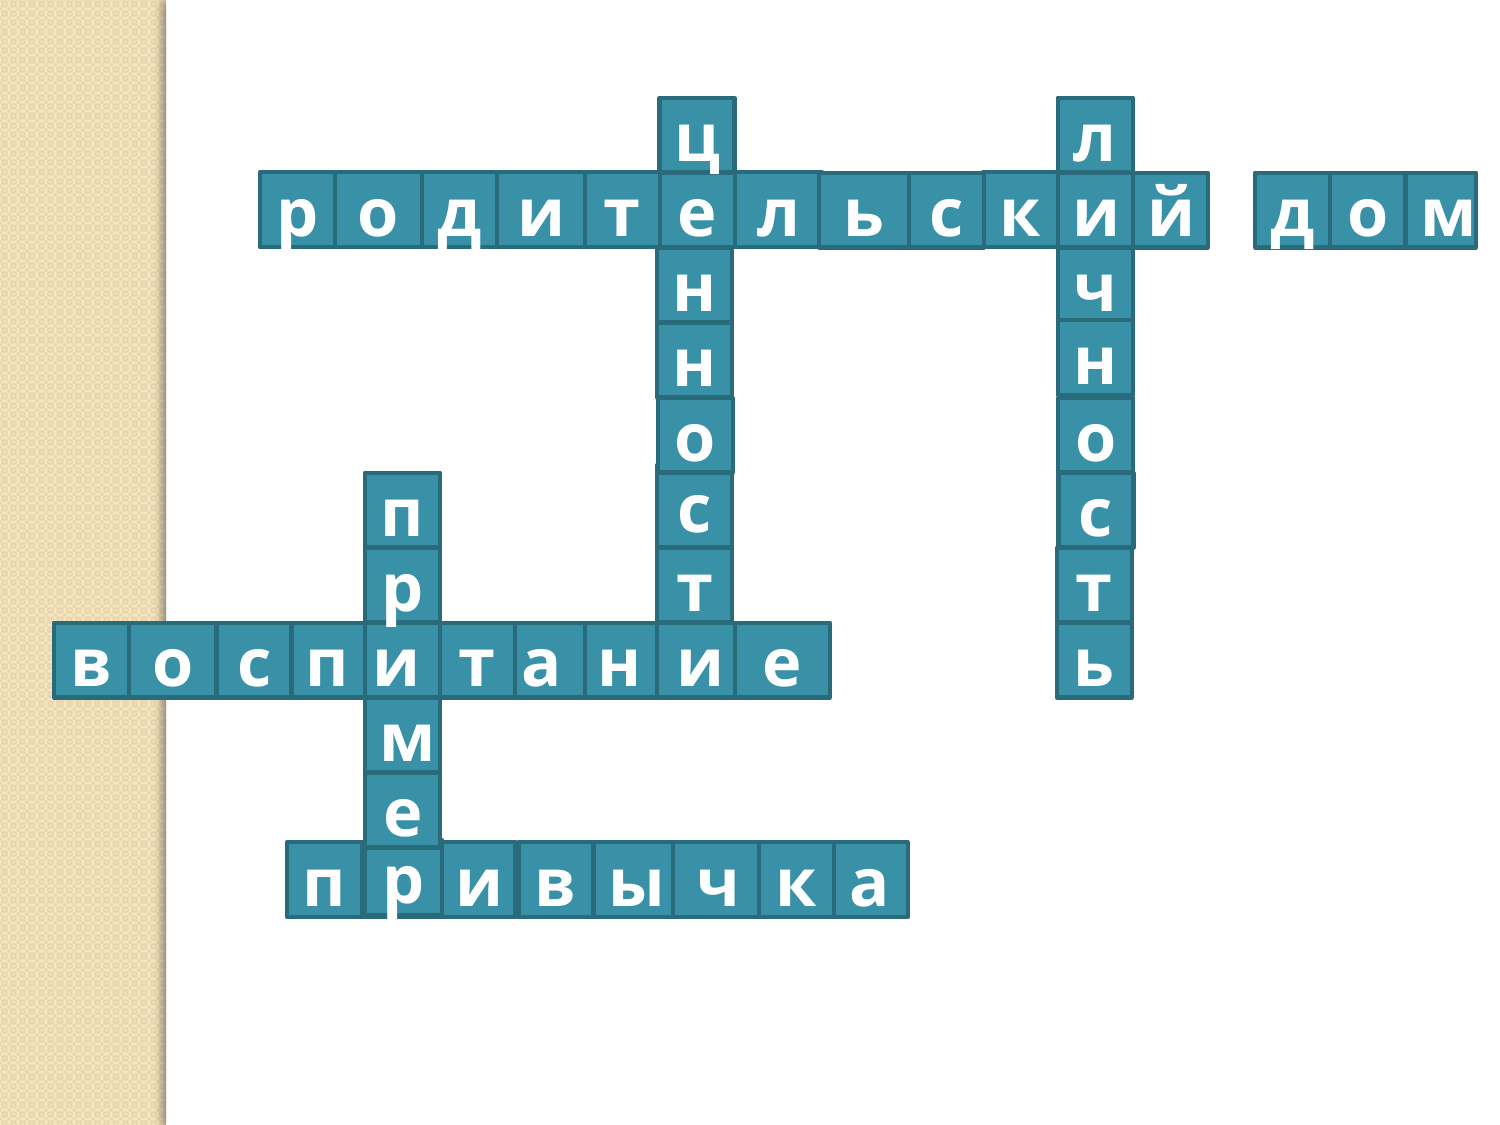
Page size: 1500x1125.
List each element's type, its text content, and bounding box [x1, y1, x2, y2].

text_box а [517, 621, 587, 700]
text_box д [424, 170, 499, 249]
text_box н [655, 246, 734, 321]
text_box т [438, 621, 517, 700]
text_box т [587, 170, 662, 249]
text_box ь [1055, 625, 1134, 700]
text_box и [367, 625, 438, 696]
text_box л [733, 170, 824, 249]
text_box и [444, 840, 518, 919]
text_box с [1056, 471, 1136, 550]
text_box а [836, 840, 910, 919]
text_box ь [817, 171, 907, 250]
text_box л [1056, 96, 1135, 175]
text_box о [337, 170, 424, 249]
text_box ч [1056, 246, 1135, 318]
text_box р [363, 838, 444, 917]
text_box п [285, 840, 364, 919]
text_box н [655, 321, 734, 400]
text_box о [656, 396, 735, 475]
text_box с [219, 621, 294, 700]
text_box п [294, 621, 367, 700]
text_box о [131, 621, 219, 700]
text_box о [1056, 396, 1135, 475]
text_box т [1055, 546, 1134, 625]
text_box е [733, 621, 832, 700]
text_box е [363, 771, 442, 850]
text_box ы [591, 840, 671, 919]
text_box с [907, 171, 986, 250]
text_box и [499, 170, 587, 249]
text_box к [981, 170, 1056, 249]
text_box о [1328, 171, 1403, 250]
text_box и [1056, 175, 1131, 246]
text_box н [587, 621, 659, 700]
text_box т [655, 546, 734, 625]
text_box к [757, 840, 836, 919]
text_box й [1131, 171, 1210, 250]
text_box с [655, 463, 734, 546]
text_box ц [657, 96, 737, 175]
text_box п [363, 471, 442, 546]
text_box м [1403, 171, 1478, 250]
text_box в [52, 621, 131, 700]
text_box р [258, 170, 337, 249]
text_box и [659, 625, 733, 700]
text_box д [1253, 171, 1328, 250]
text_box ч [671, 840, 757, 919]
text_box н [1056, 318, 1135, 396]
text_box м [363, 696, 442, 771]
text_box р [363, 546, 442, 625]
text_box в [518, 840, 591, 919]
text_box е [662, 175, 733, 246]
